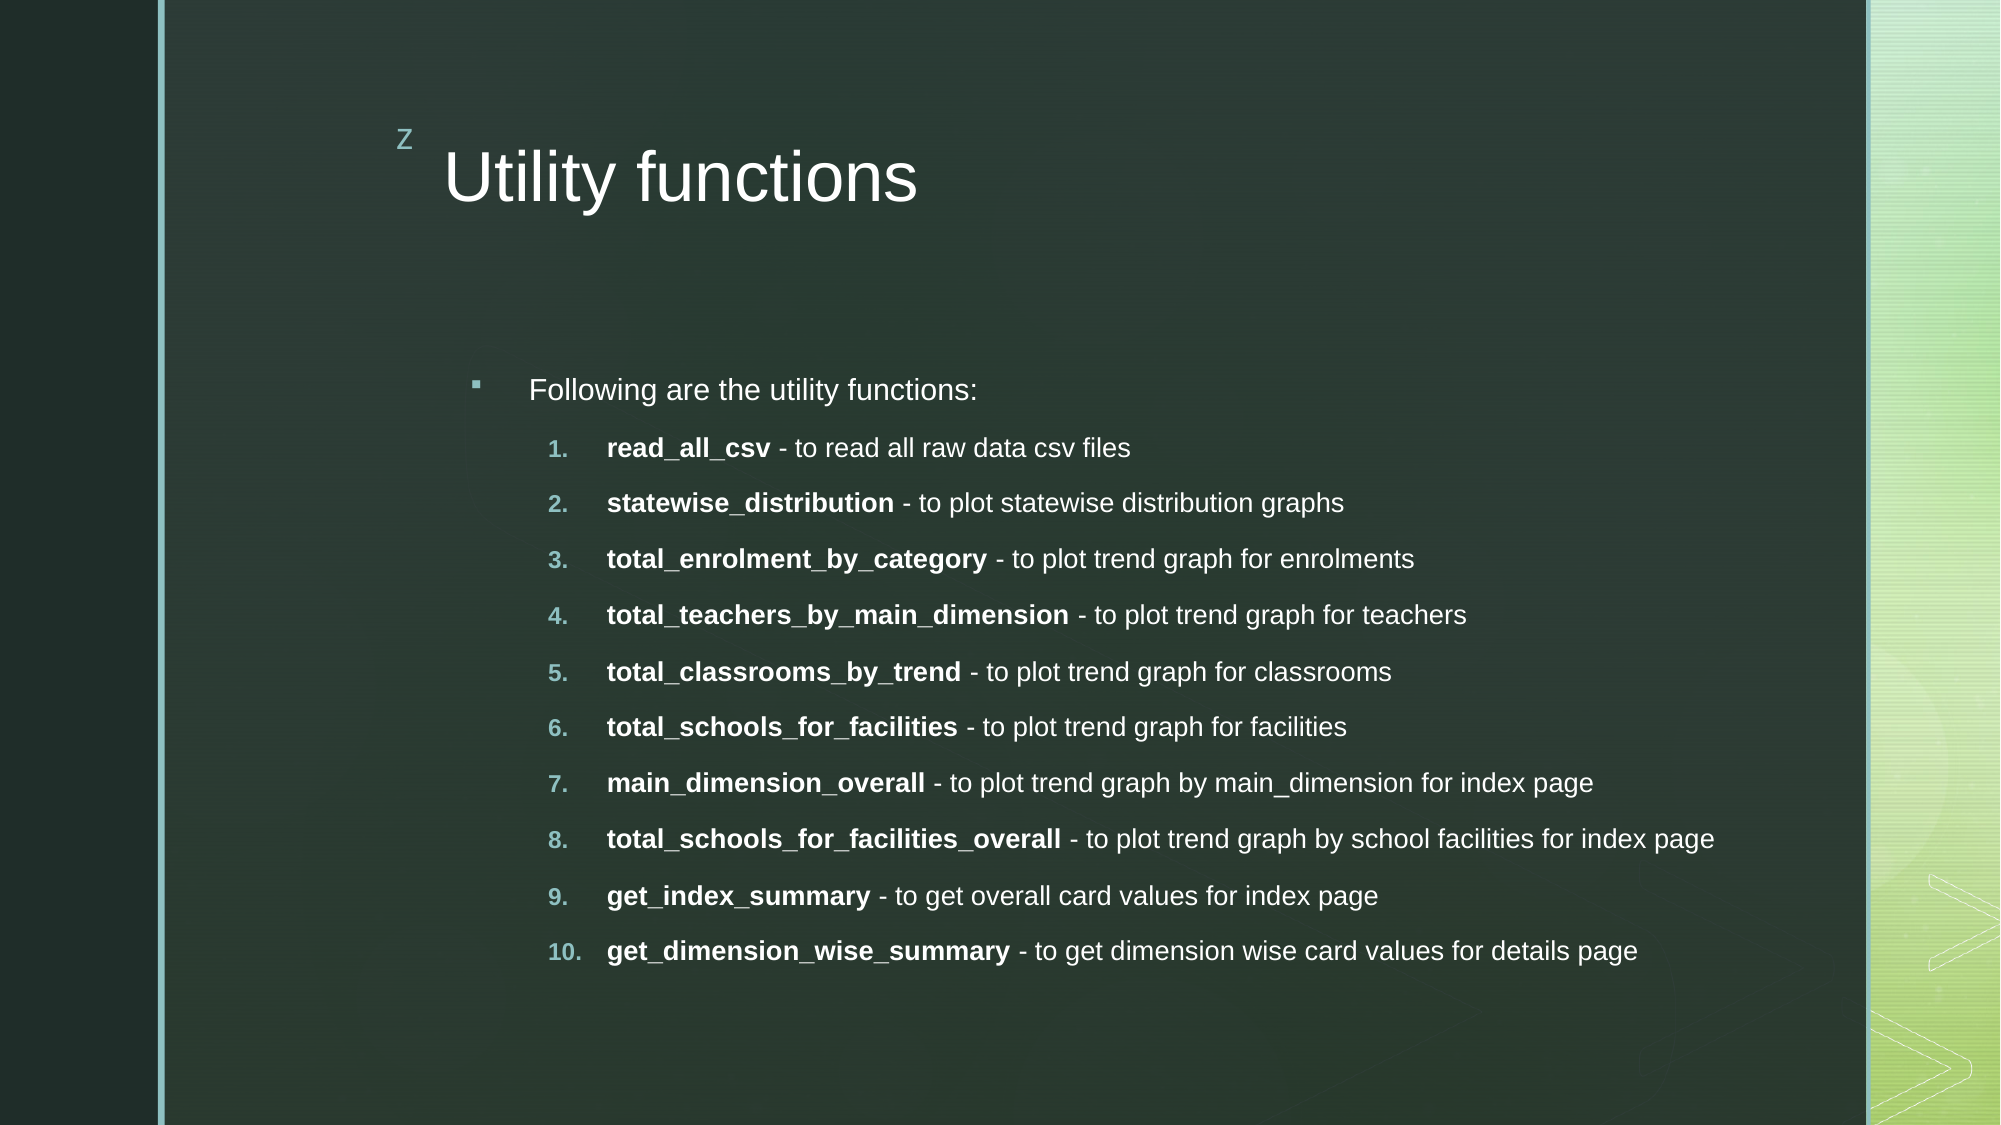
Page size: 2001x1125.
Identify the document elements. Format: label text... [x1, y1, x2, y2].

list Following are the utility functions: read_all_csv - to read all raw data csv files statewise_distribution - to plot statewise distribution graphs total_enrolment_by_category - to plot trend graph for enrolments total_teachers_by_main_dimension - to plot trend graph for teachers total_classrooms_by_trend - to plot trend graph for classrooms total_schools_for_facilities - to plot trend graph for facilities main_dimension_overall - to plot trend graph by main_dimension for index page total_schools_for_facilities_overall - to plot trend graph by school facilities for index page get_index_summary - to get overall card values for index page get_dimension_wise_summary - to get dimension wise card values for details page [454, 336, 1734, 993]
picture [1871, 0, 2001, 1125]
title Utility functions [428, 132, 1734, 310]
